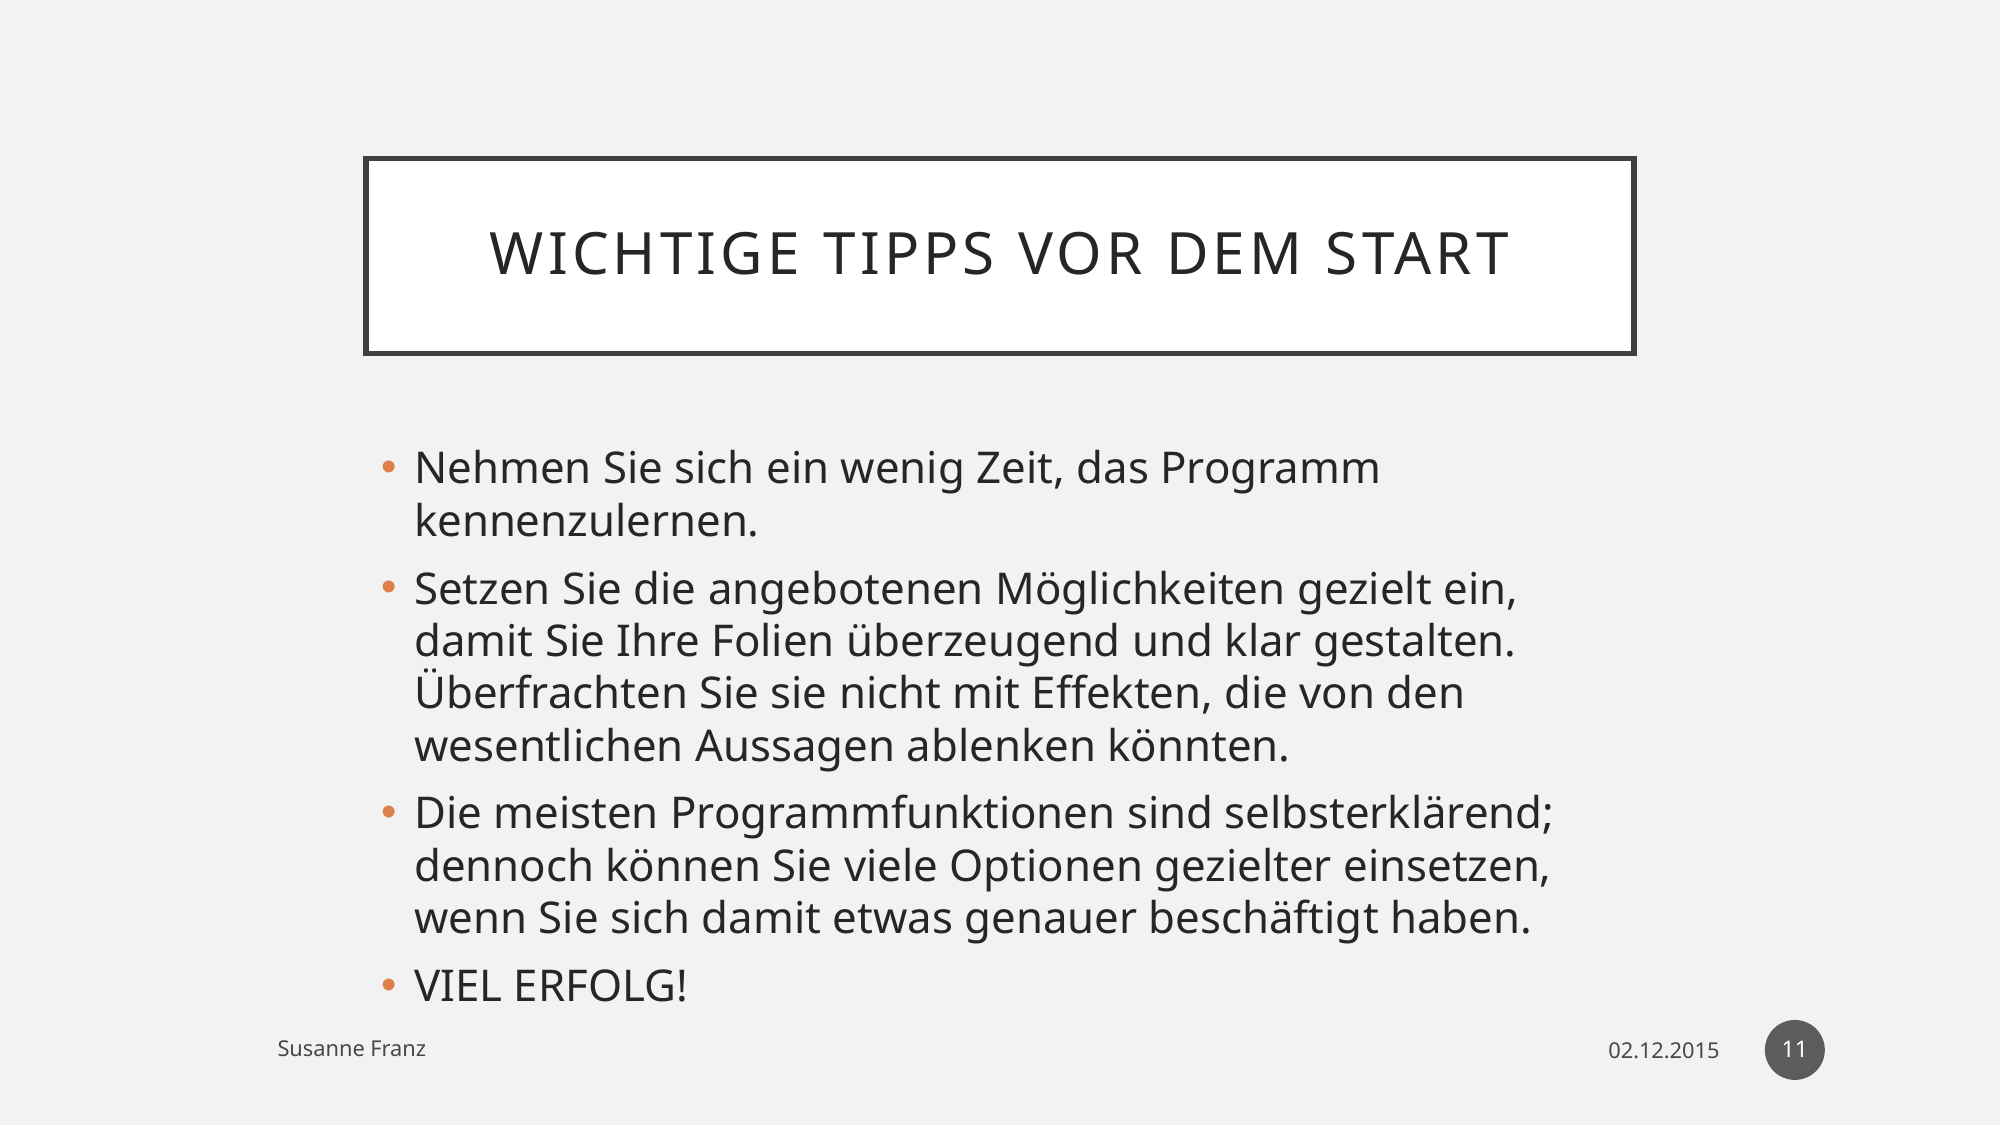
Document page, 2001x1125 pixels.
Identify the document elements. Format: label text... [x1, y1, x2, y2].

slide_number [1283, 1023, 1735, 1077]
list Nehmen Sie sich ein wenig Zeit, das Programm kennenzulernen. Setzen Sie die angebotenen Möglichkeiten gezielt ein, damit Sie Ihre Folien überzeugend und klar gestalten. Überfrachten Sie sie nicht mit Effekten, die von den wesentlichen Aussagen ablenken könnten. Die meisten Programmfunktionen sind selbsterklärend; dennoch können Sie viele Optionen gezielter einsetzen, wenn Sie sich damit etwas genauer beschäftigt haben. VIEL ERFOLG! [366, 432, 1634, 1025]
footer Susanne Franz [262, 1023, 1231, 1076]
slide_number 11 [1764, 1019, 1825, 1080]
title Wichtige Tipps vor dem Start [363, 156, 1637, 356]
